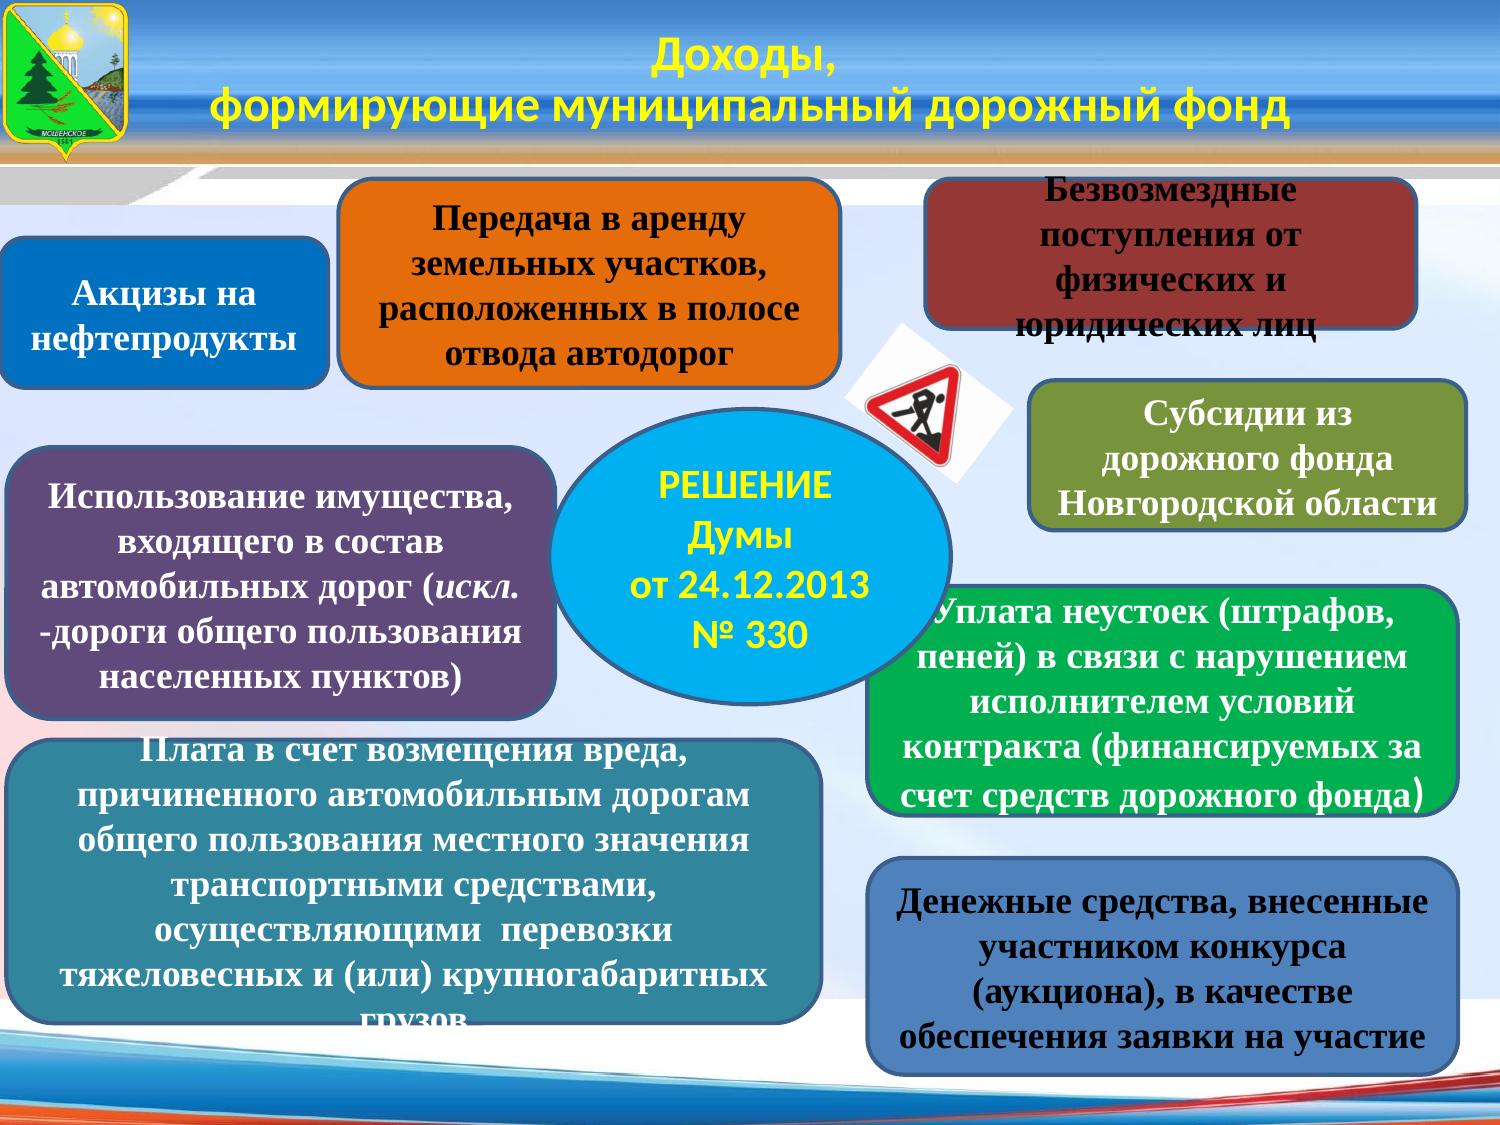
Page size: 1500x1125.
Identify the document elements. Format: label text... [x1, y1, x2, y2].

picture [0, 0, 1500, 999]
text_box [0, 999, 1500, 1125]
text_box Денежные средства, внесенные участником конкурса (аукциона), в качестве обеспечения заявки на участие [865, 855, 1461, 1077]
text_box Акцизы на нефтепродукты [0, 235, 331, 390]
text_box Уплата неустоек (штрафов, пеней) в связи с нарушением исполнителем условий контракта (финансируемых за счет средств дорожного фонда) [865, 583, 1460, 818]
text_box Субсидии из дорожного фонда Новгородской области [1026, 378, 1469, 533]
text_box Передача в аренду земельных участков, расположенных в полосе отвода автодорог [336, 176, 843, 390]
text_box Доходы, формирующие муниципальный дорожный фонд [135, 30, 1500, 102]
text_box Плата в счет возмещения вреда, причиненного автомобильным дорогам общего пользования местного значения транспортными средствами, осуществляющими перевозки тяжеловесных и (или) крупногабаритных грузов [4, 737, 824, 1026]
text_box РЕШЕНИЕ Думы от 24.12.2013 № 330 [547, 406, 953, 707]
text_box Безвозмездные поступления от физических и юридических лиц [923, 176, 1419, 331]
text_box Использование имущества, входящего в состав автомобильных дорог (искл. -дороги общего пользования населенных пунктов) [4, 445, 558, 722]
